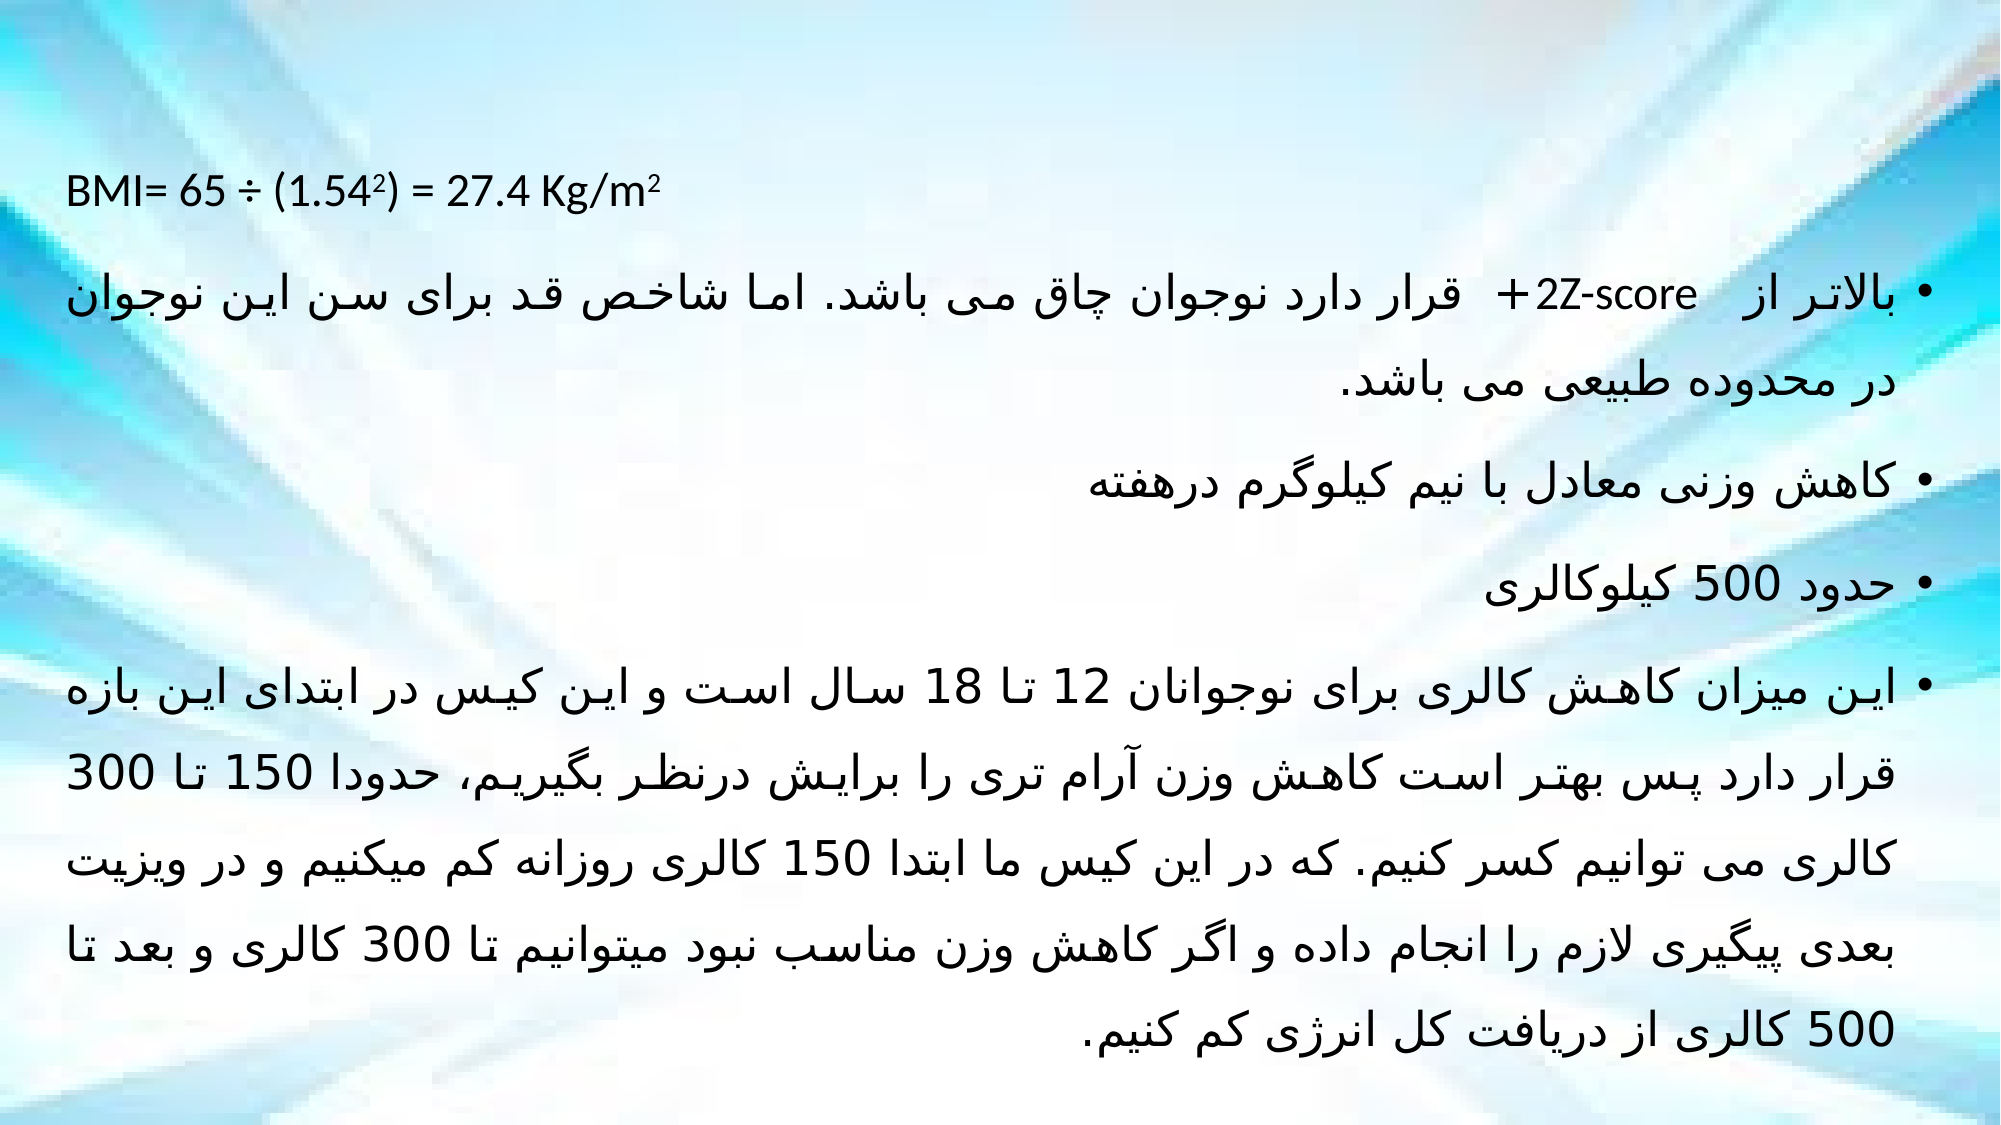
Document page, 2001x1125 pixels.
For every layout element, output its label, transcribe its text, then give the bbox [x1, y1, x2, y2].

list BMI= 65 ÷ (1.542) = 27.4 Kg/m2 بالاتر از 2Z-score+ قرار دارد نوجوان چاق می باشد. اما شاخص قد برای سن این نوجوان در محدوده طبیعی می باشد. کاهش وزنی معادل با نیم کیلوگرم درهفته حدود 500 کیلوکالری این میزان کاهش کالری برای نوجوانان 12 تا 18 سال است و این کیس در ابتدای این بازه قرار دارد پس بهتر است کاهش وزن آرام تری را برایش درنظر بگیریم، حدودا 150 تا 300 کالری می توانیم کسر کنیم. که در این کیس ما ابتدا 150 کالری روزانه کم میکنیم و در ویزیت بعدی پیگیری لازم را انجام داده و اگر کاهش وزن مناسب نبود میتوانیم تا 300 کالری و بعد تا 500 کالری از دریافت کل انرژی کم کنیم. [50, 122, 1946, 1069]
picture [0, 0, 2001, 1125]
